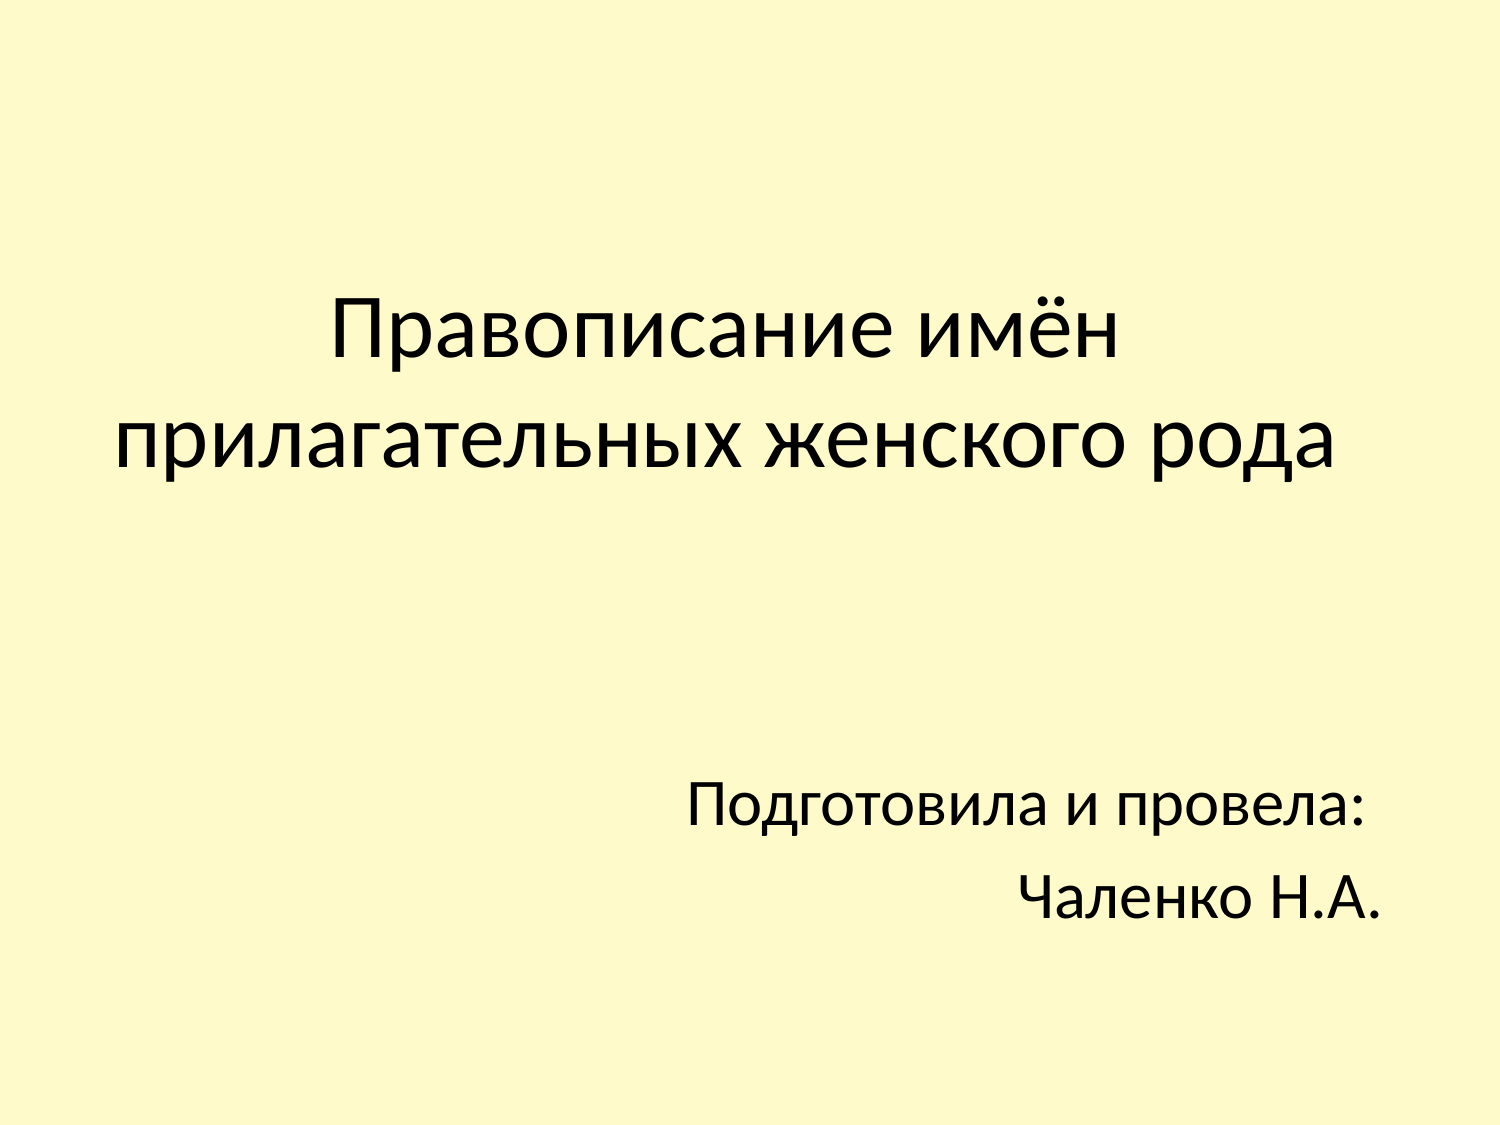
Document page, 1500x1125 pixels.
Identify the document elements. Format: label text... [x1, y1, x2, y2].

title Правописание имён прилагательных женского рода [88, 255, 1364, 497]
subtitle Подготовила и провела: Чаленко Н.А. [348, 751, 1399, 1039]
